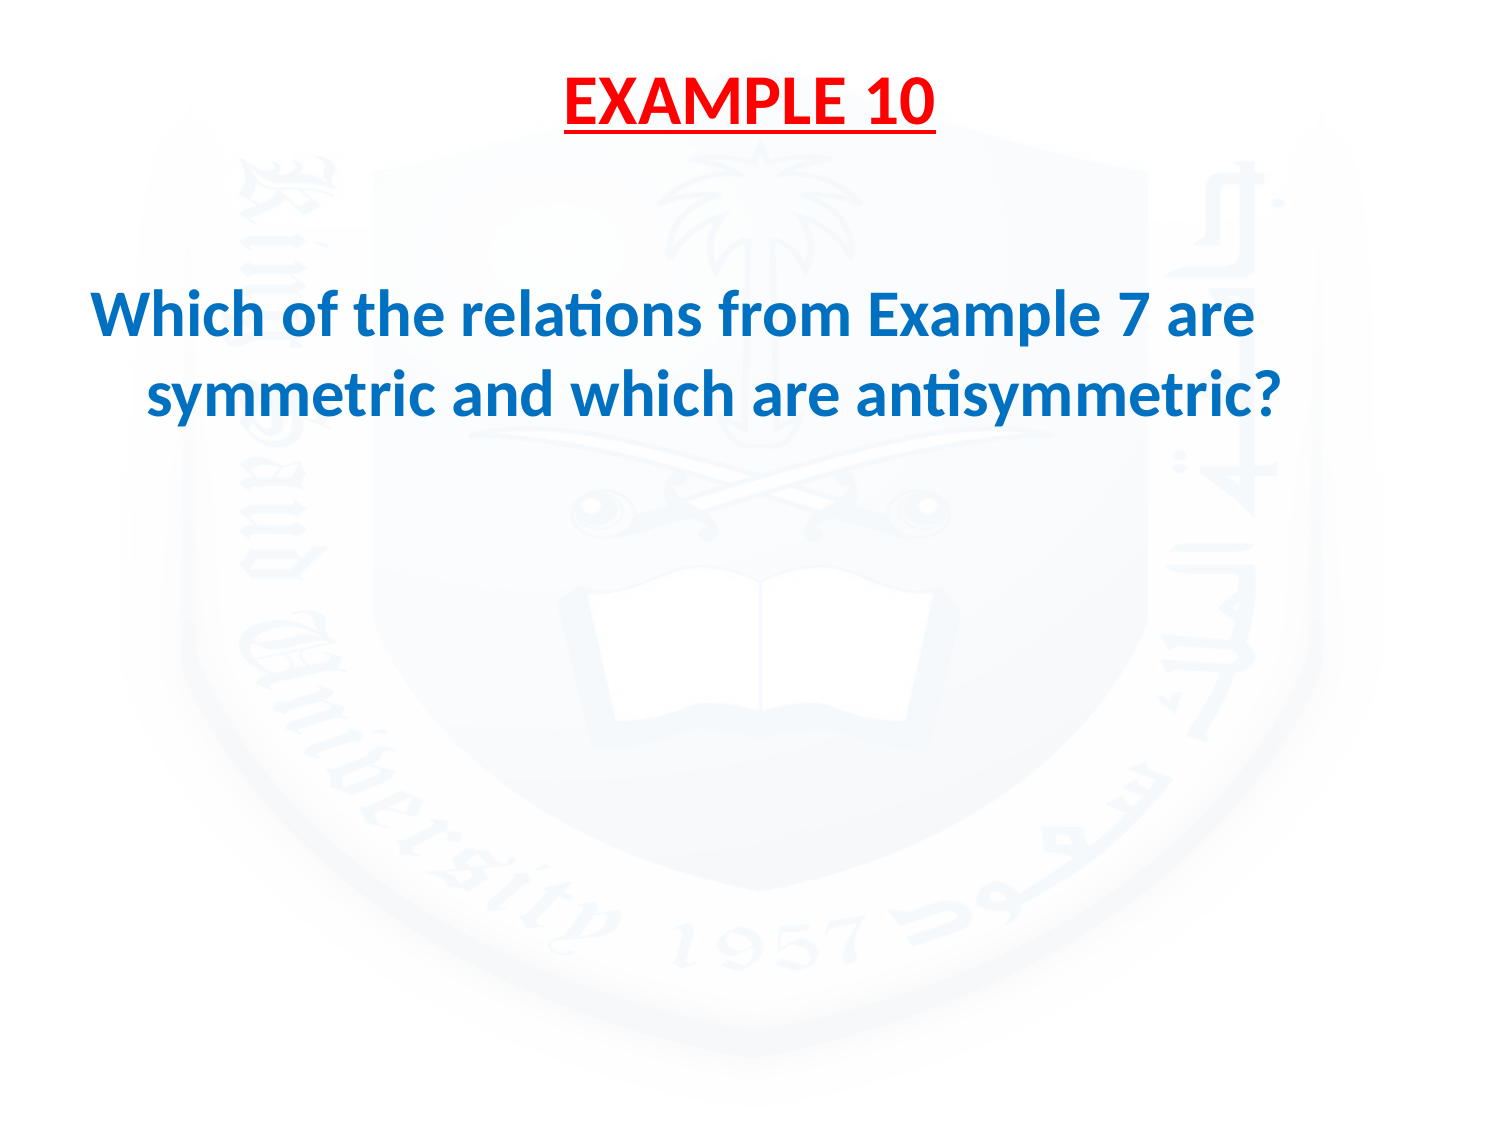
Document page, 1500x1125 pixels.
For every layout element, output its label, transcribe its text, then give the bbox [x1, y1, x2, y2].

list Which of the relations from Example 7 are symmetric and which are antisymmetric? [75, 262, 1425, 1005]
title EXAMPLE 10 [75, 45, 1425, 233]
